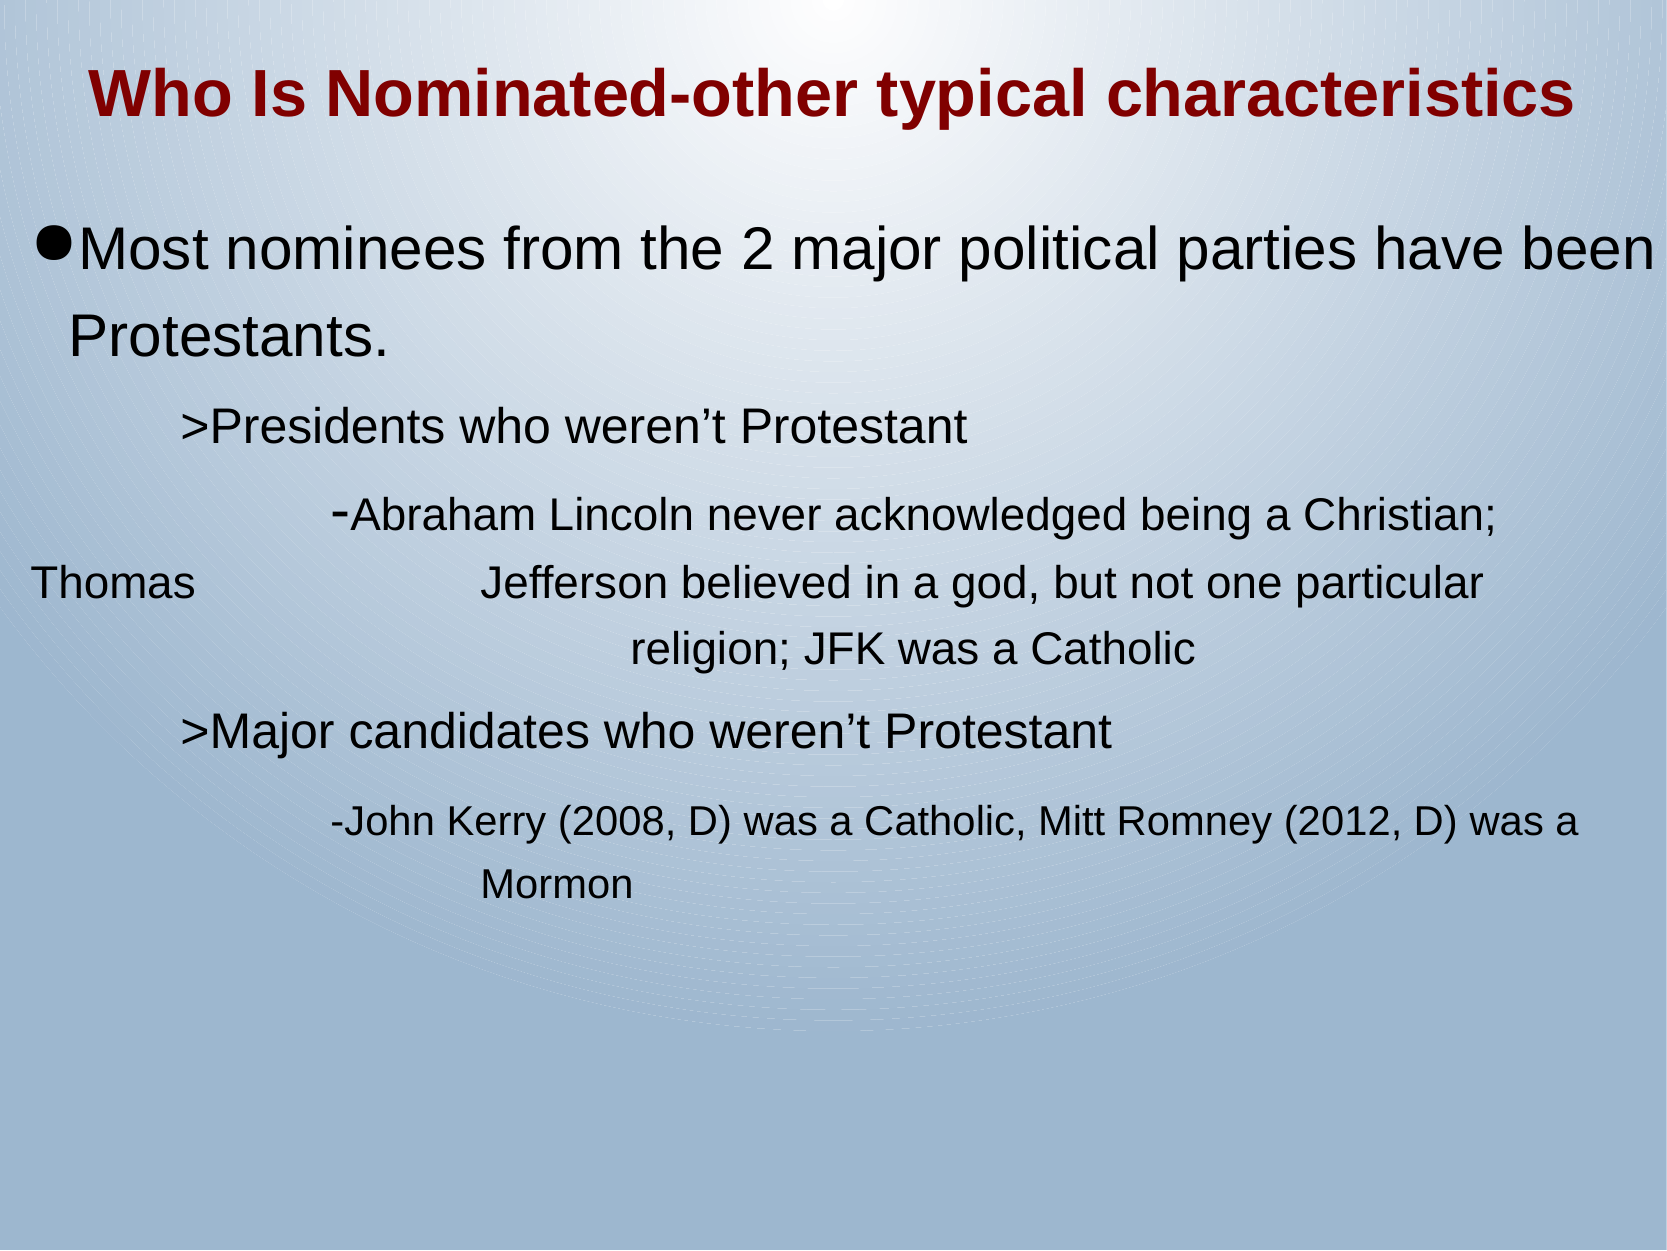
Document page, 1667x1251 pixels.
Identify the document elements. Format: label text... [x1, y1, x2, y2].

title Who Is Nominated-other typical characteristics [0, 8, 1667, 171]
list Most nominees from the 2 major political parties have been Protestants. >Presidents who weren’t Protestant -Abraham Lincoln never acknowledged being a Christian; Thomas Jefferson believed in a god, but not one particular religion; JFK was a Catholic >Major candidates who weren’t Protestant -John Kerry (2008, D) was a Catholic, Mitt Romney (2012, D) was a Mormon [0, 188, 1667, 963]
